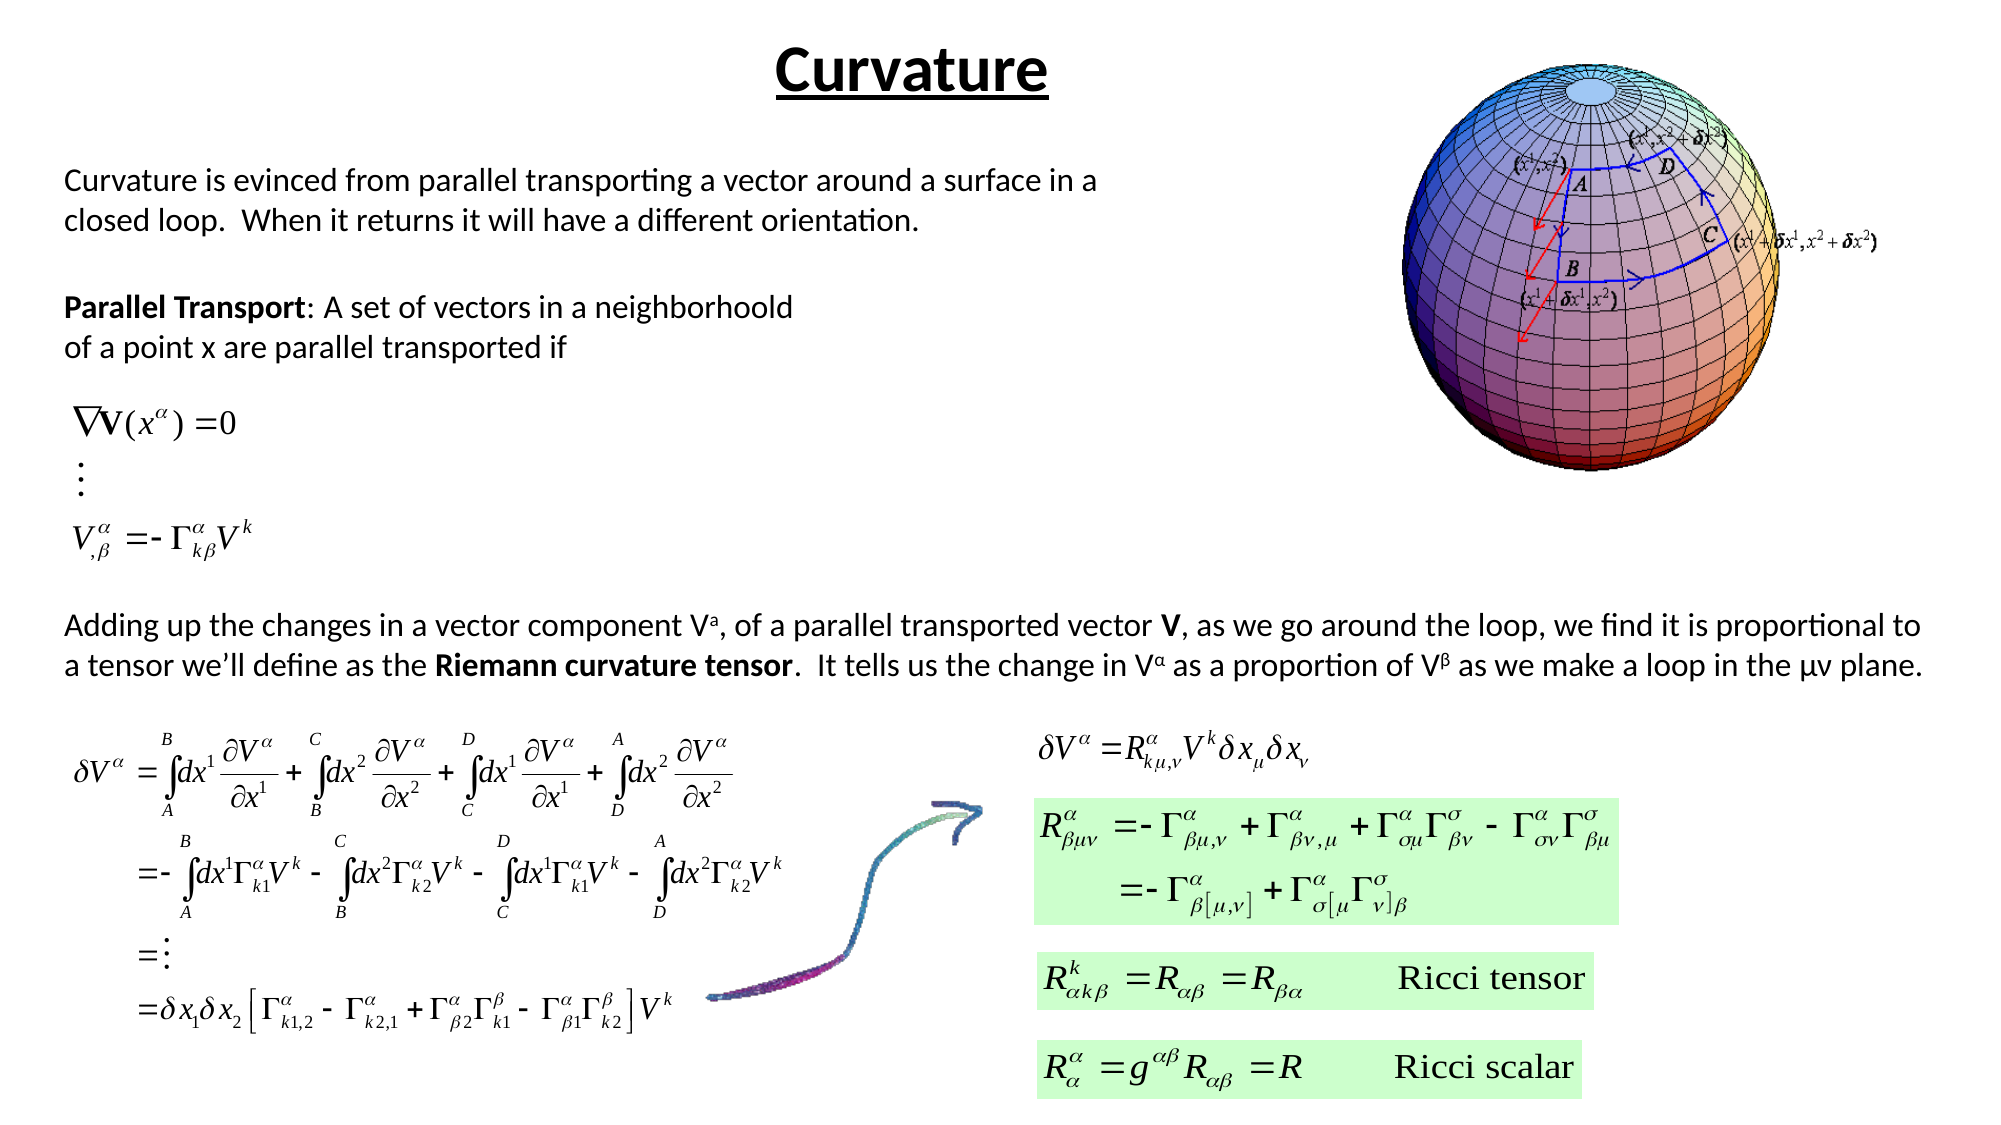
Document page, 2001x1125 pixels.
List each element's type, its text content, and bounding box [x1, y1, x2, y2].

picture [793, 794, 990, 1009]
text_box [69, 397, 260, 568]
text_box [1036, 1040, 1582, 1099]
text_box Curvature is evinced from parallel transporting a vector around a surface in a closed loop. When it returns it will have a different orientation. [49, 150, 1152, 246]
text_box Adding up the changes in a vector component Va, of a parallel transported vector V, as we go around the loop, we find it is proportional to a tensor we’ll define as the Riemann curvature tensor. It tells us the change in Vα as a proportion of Vβ as we make a loop in the μν plane. [49, 595, 1951, 691]
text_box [1033, 721, 1317, 781]
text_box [69, 725, 793, 1041]
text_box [1033, 797, 1619, 926]
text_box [1381, 29, 1951, 476]
text_box Curvature [760, 17, 1065, 112]
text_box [1036, 952, 1595, 1010]
text_box Parallel Transport: A set of vectors in a neighborhoold of a point x are parallel transported if [49, 273, 816, 373]
